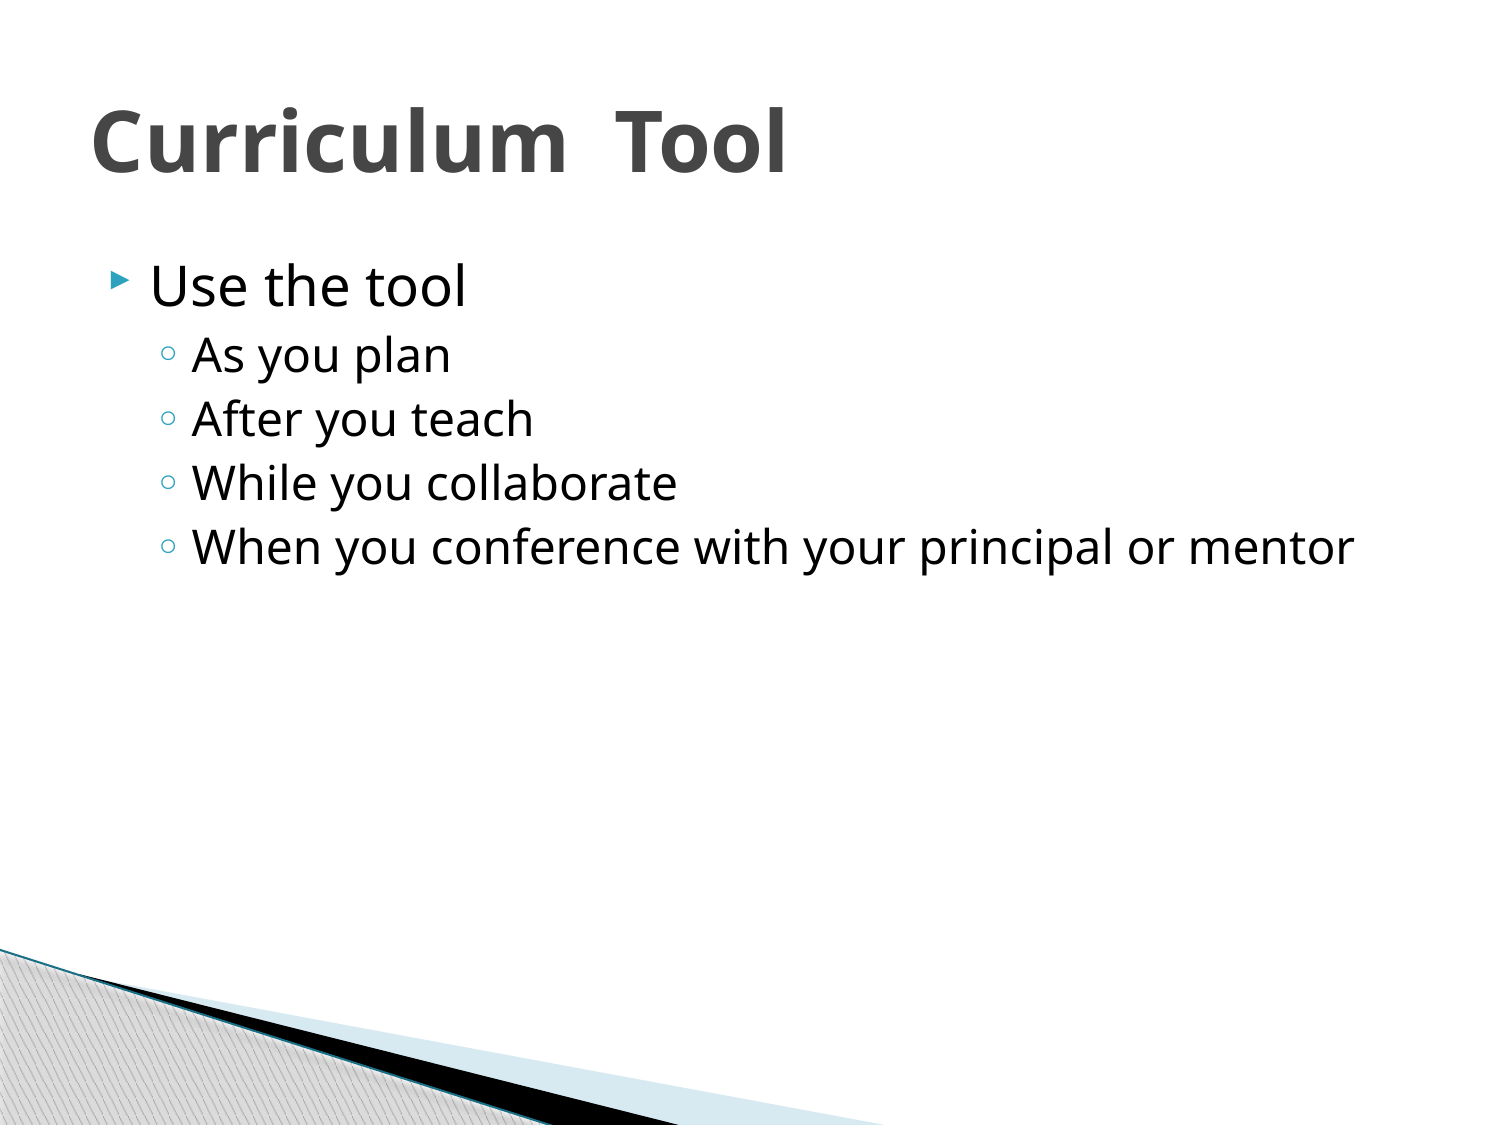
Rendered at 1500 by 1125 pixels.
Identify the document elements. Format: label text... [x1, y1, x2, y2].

title Curriculum Tool [75, 45, 1425, 233]
list Use the tool As you plan After you teach While you collaborate When you conference with your principal or mentor [75, 243, 1425, 986]
